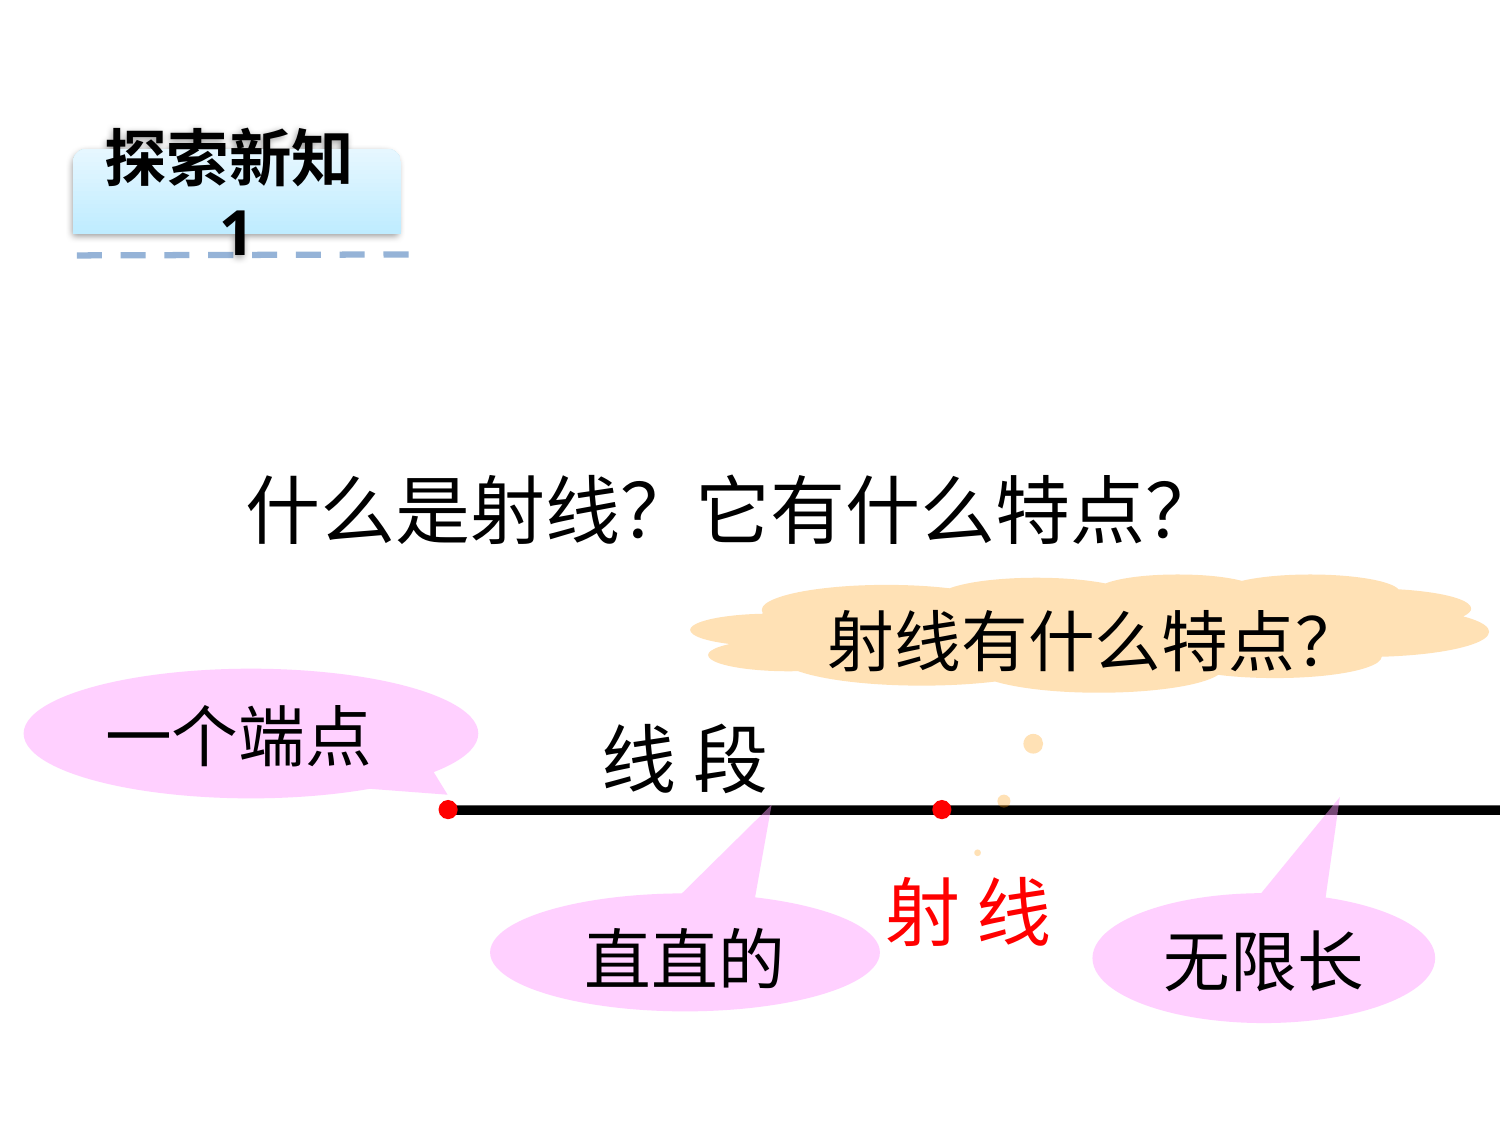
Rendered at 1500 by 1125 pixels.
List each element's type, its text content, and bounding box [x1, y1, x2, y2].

text_box 探索新知1 [72, 148, 402, 235]
text_box 射 线 [844, 858, 1093, 963]
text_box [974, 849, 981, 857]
text_box 一个端点 [23, 668, 479, 799]
text_box 无限长 [1092, 797, 1436, 1024]
text_box [439, 800, 457, 819]
text_box 什么是射线？它有什么特点？ [230, 456, 1341, 561]
text_box 直直的 [490, 804, 880, 1012]
text_box 射线有什么特点？ [997, 794, 1011, 808]
text_box 射线有什么特点？ [1023, 733, 1044, 754]
text_box 线 段 [560, 704, 809, 810]
text_box [933, 800, 951, 819]
text_box 射线有什么特点？ [690, 574, 1490, 693]
